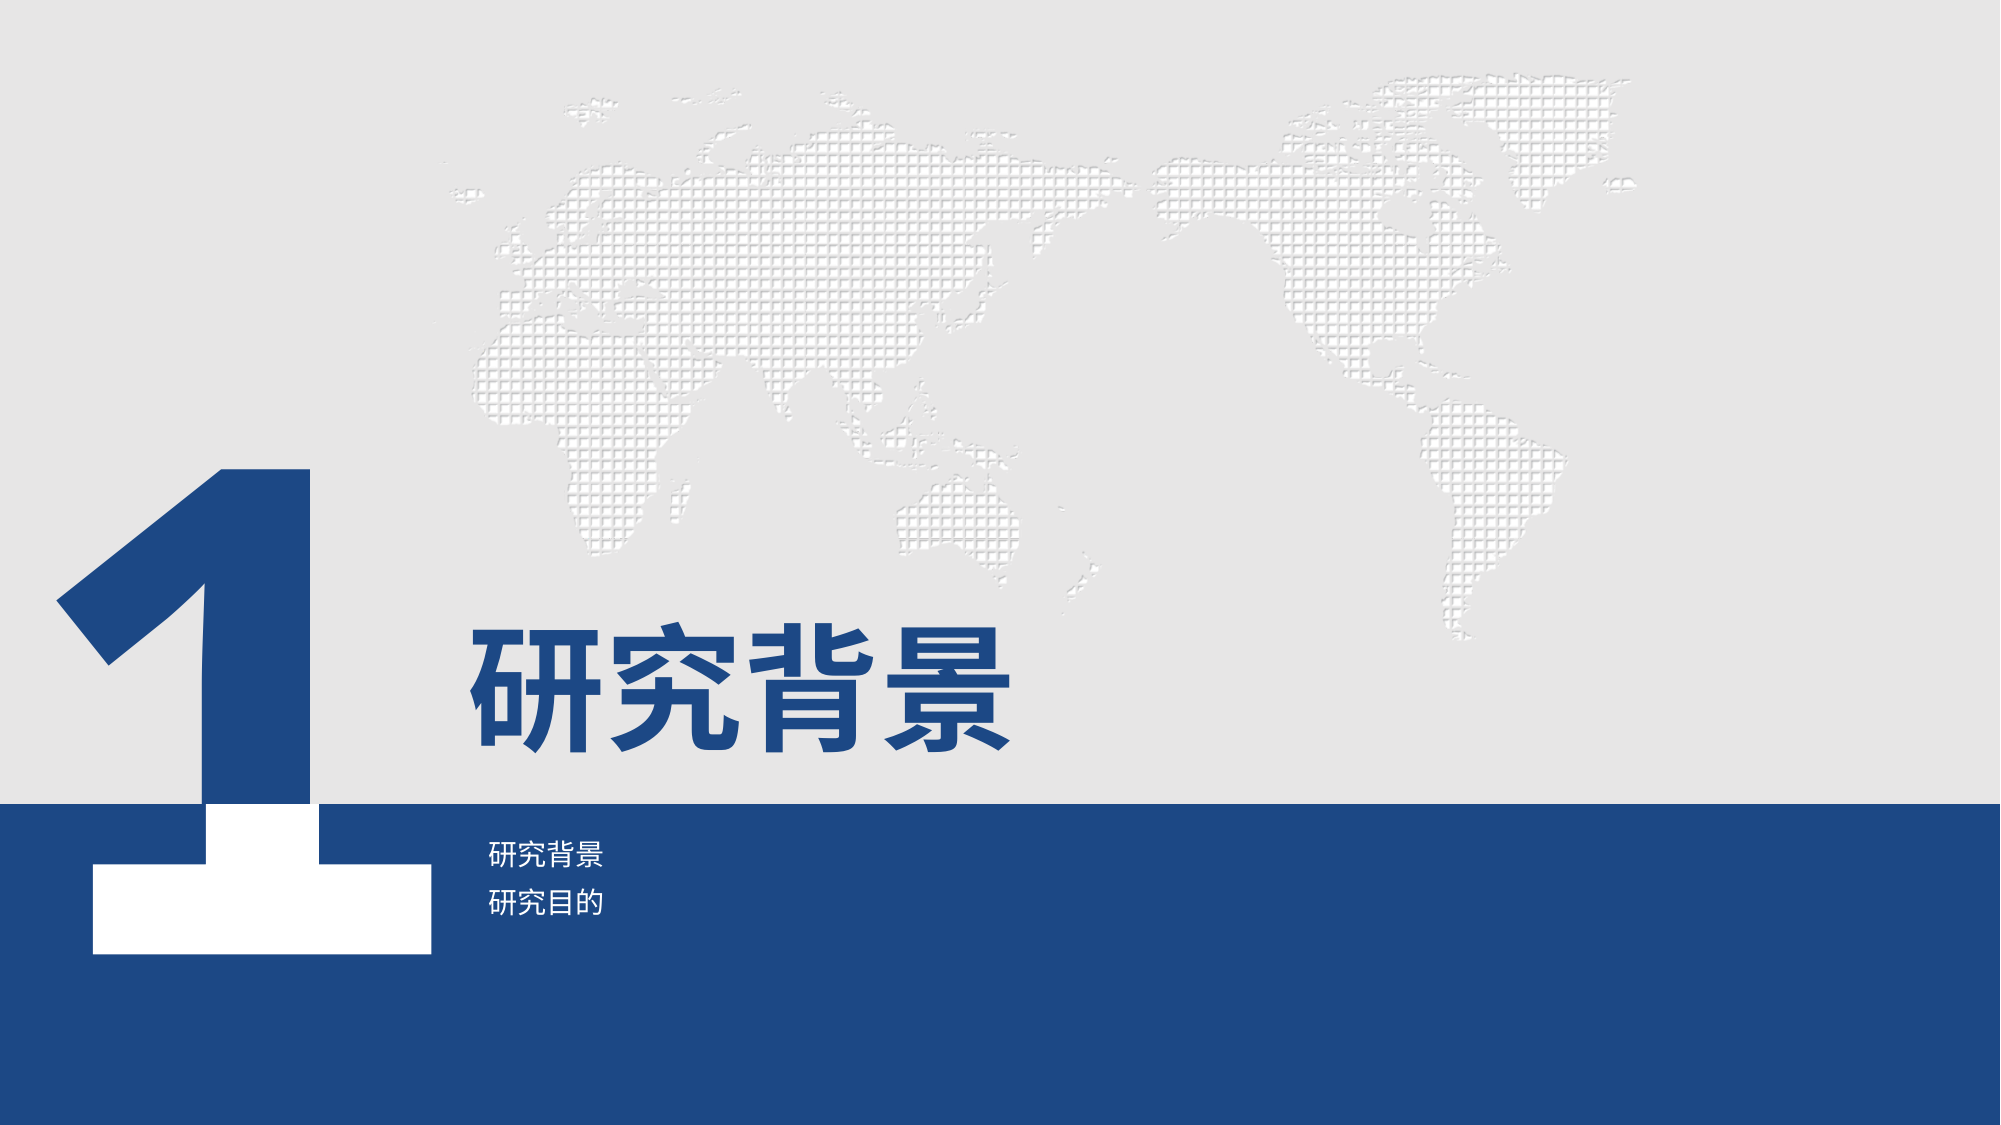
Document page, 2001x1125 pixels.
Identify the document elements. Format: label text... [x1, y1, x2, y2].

text_box 1 [0, 257, 246, 1125]
text_box [92, 804, 432, 955]
picture [431, 57, 1660, 673]
text_box 研究背景 [453, 595, 1944, 776]
text_box 研究背景 研究目的 [473, 822, 1291, 927]
text_box [246, 804, 2000, 1125]
